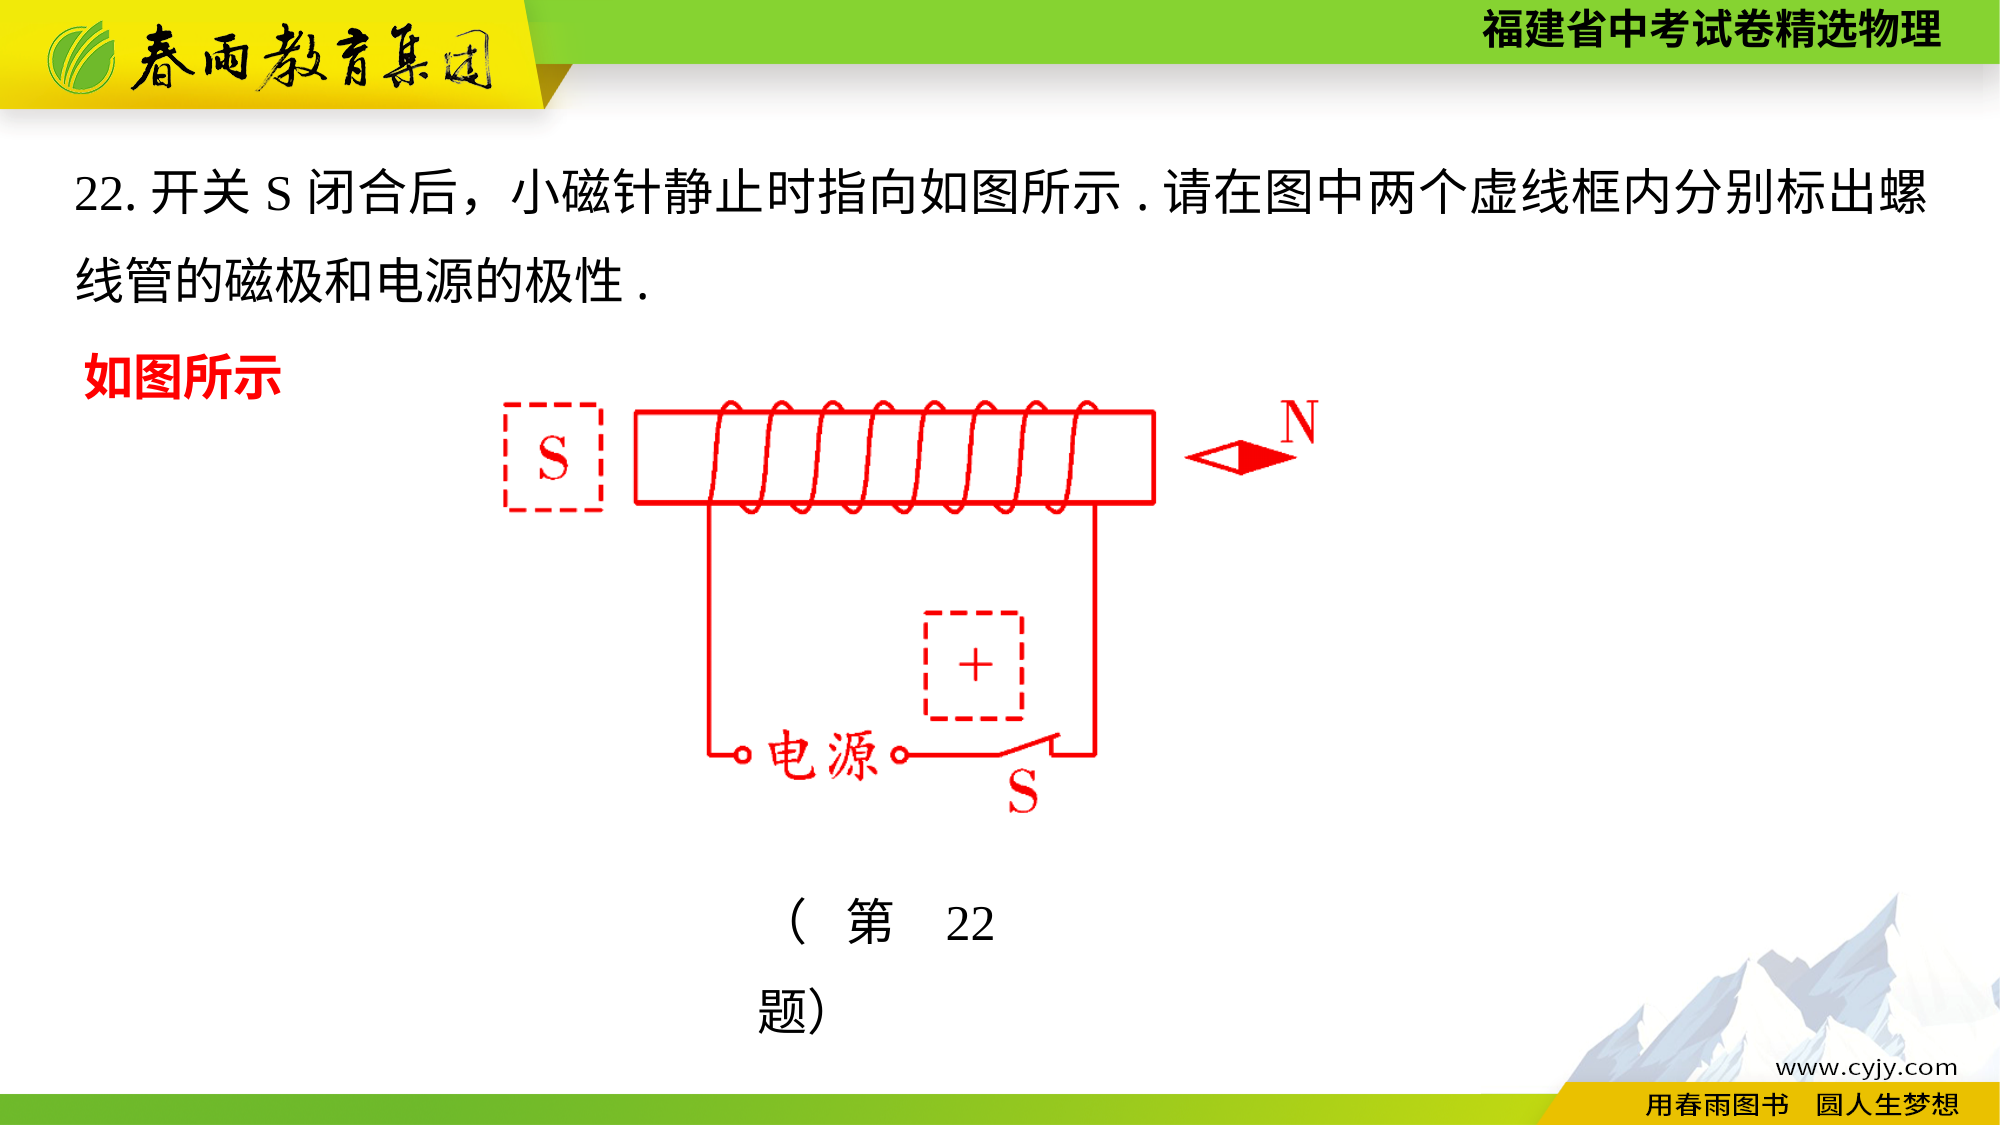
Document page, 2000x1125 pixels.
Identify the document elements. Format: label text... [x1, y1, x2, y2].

list 22.开关S闭合后，小磁针静止时指向如图所示.请在图中两个虚线框内分别标出螺线管的磁极和电源的极性. [59, 122, 1944, 308]
text_box （第22题） [742, 852, 1023, 958]
text_box 如图所示 [68, 307, 299, 413]
picture [0, 0, 2000, 1125]
